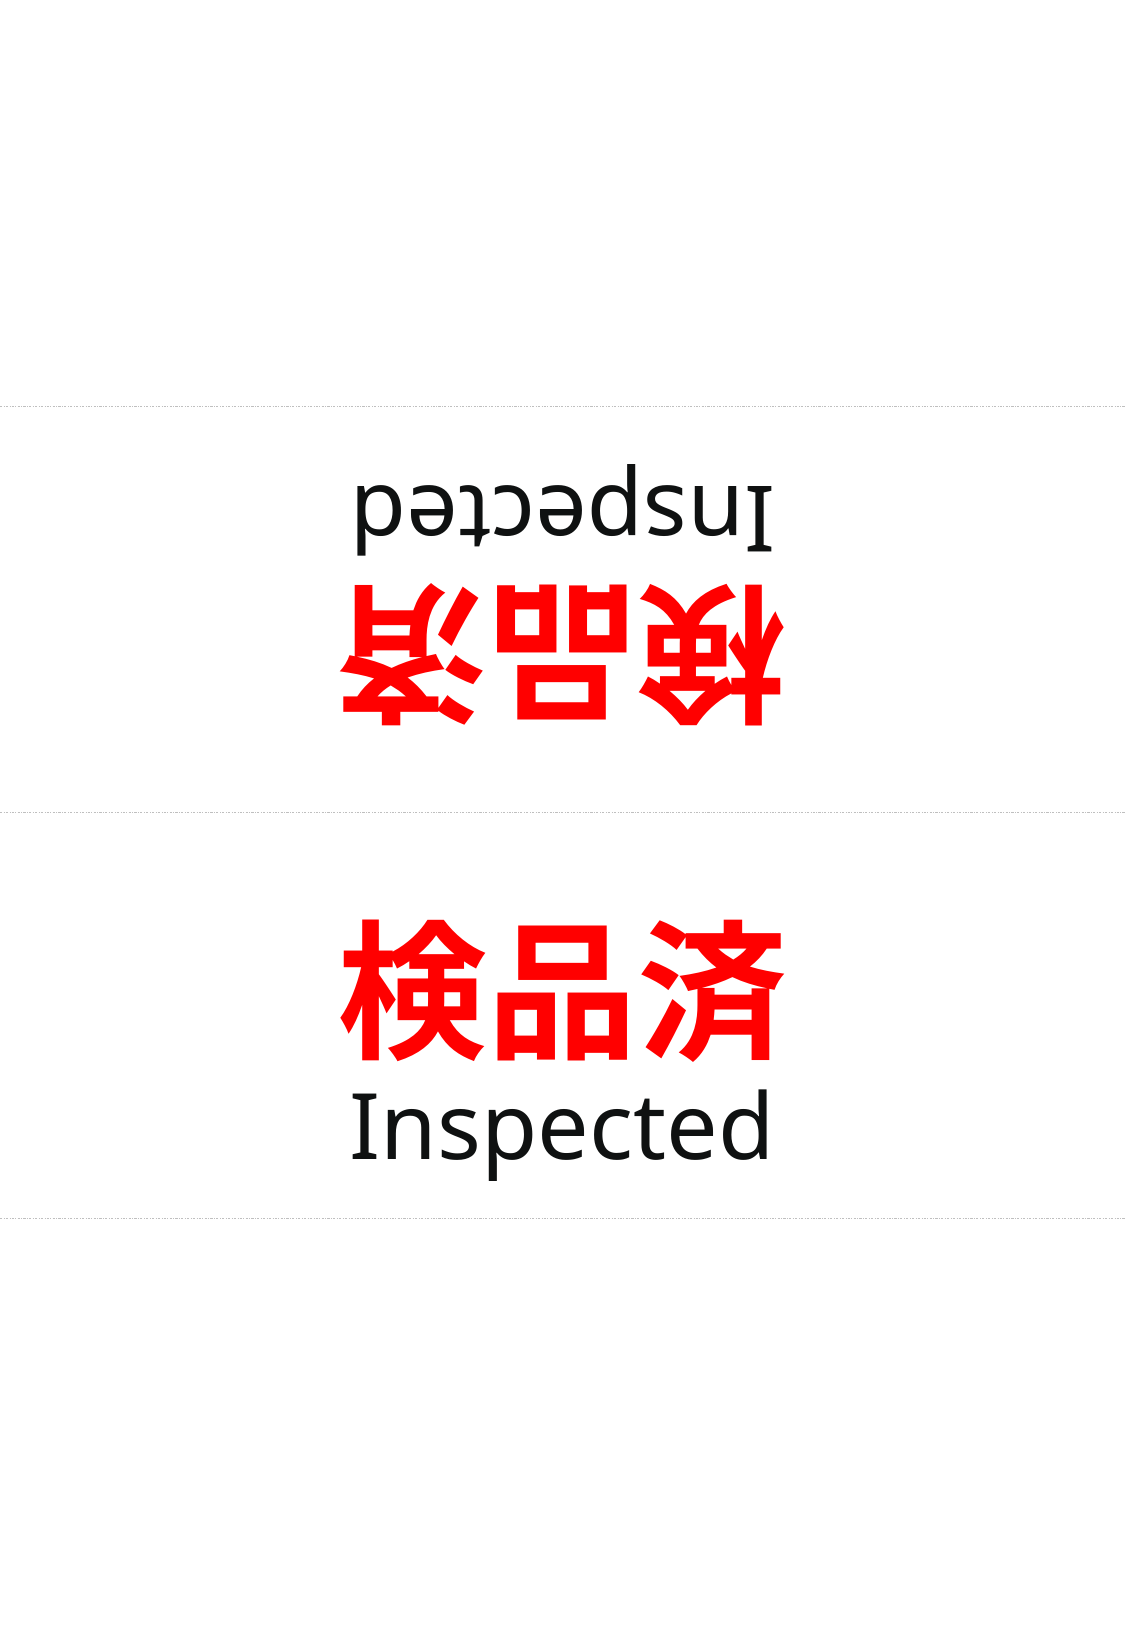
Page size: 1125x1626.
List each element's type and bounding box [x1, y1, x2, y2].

text_box [320, 459, 805, 756]
text_box [320, 890, 805, 1187]
